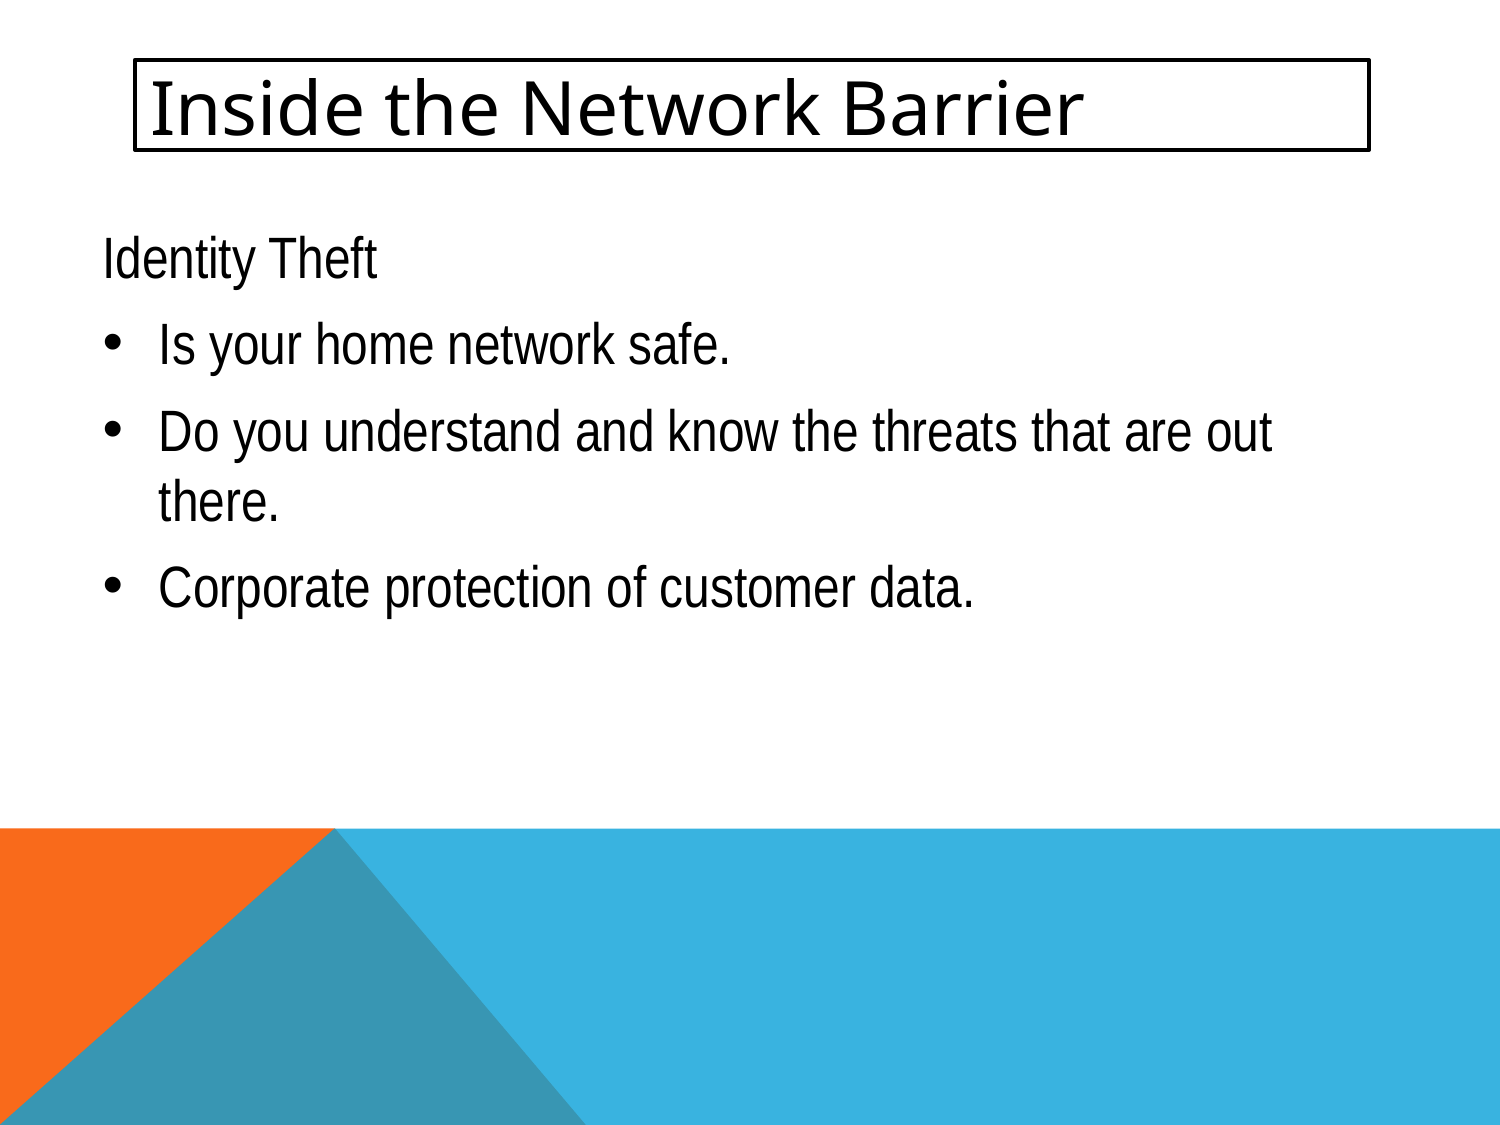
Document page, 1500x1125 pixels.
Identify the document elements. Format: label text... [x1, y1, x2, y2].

title Inside the Network Barrier [133, 58, 1371, 152]
list Identity Theft Is your home network safe. Do you understand and know the threats that are out there. Corporate protection of customer data. [87, 212, 1401, 813]
